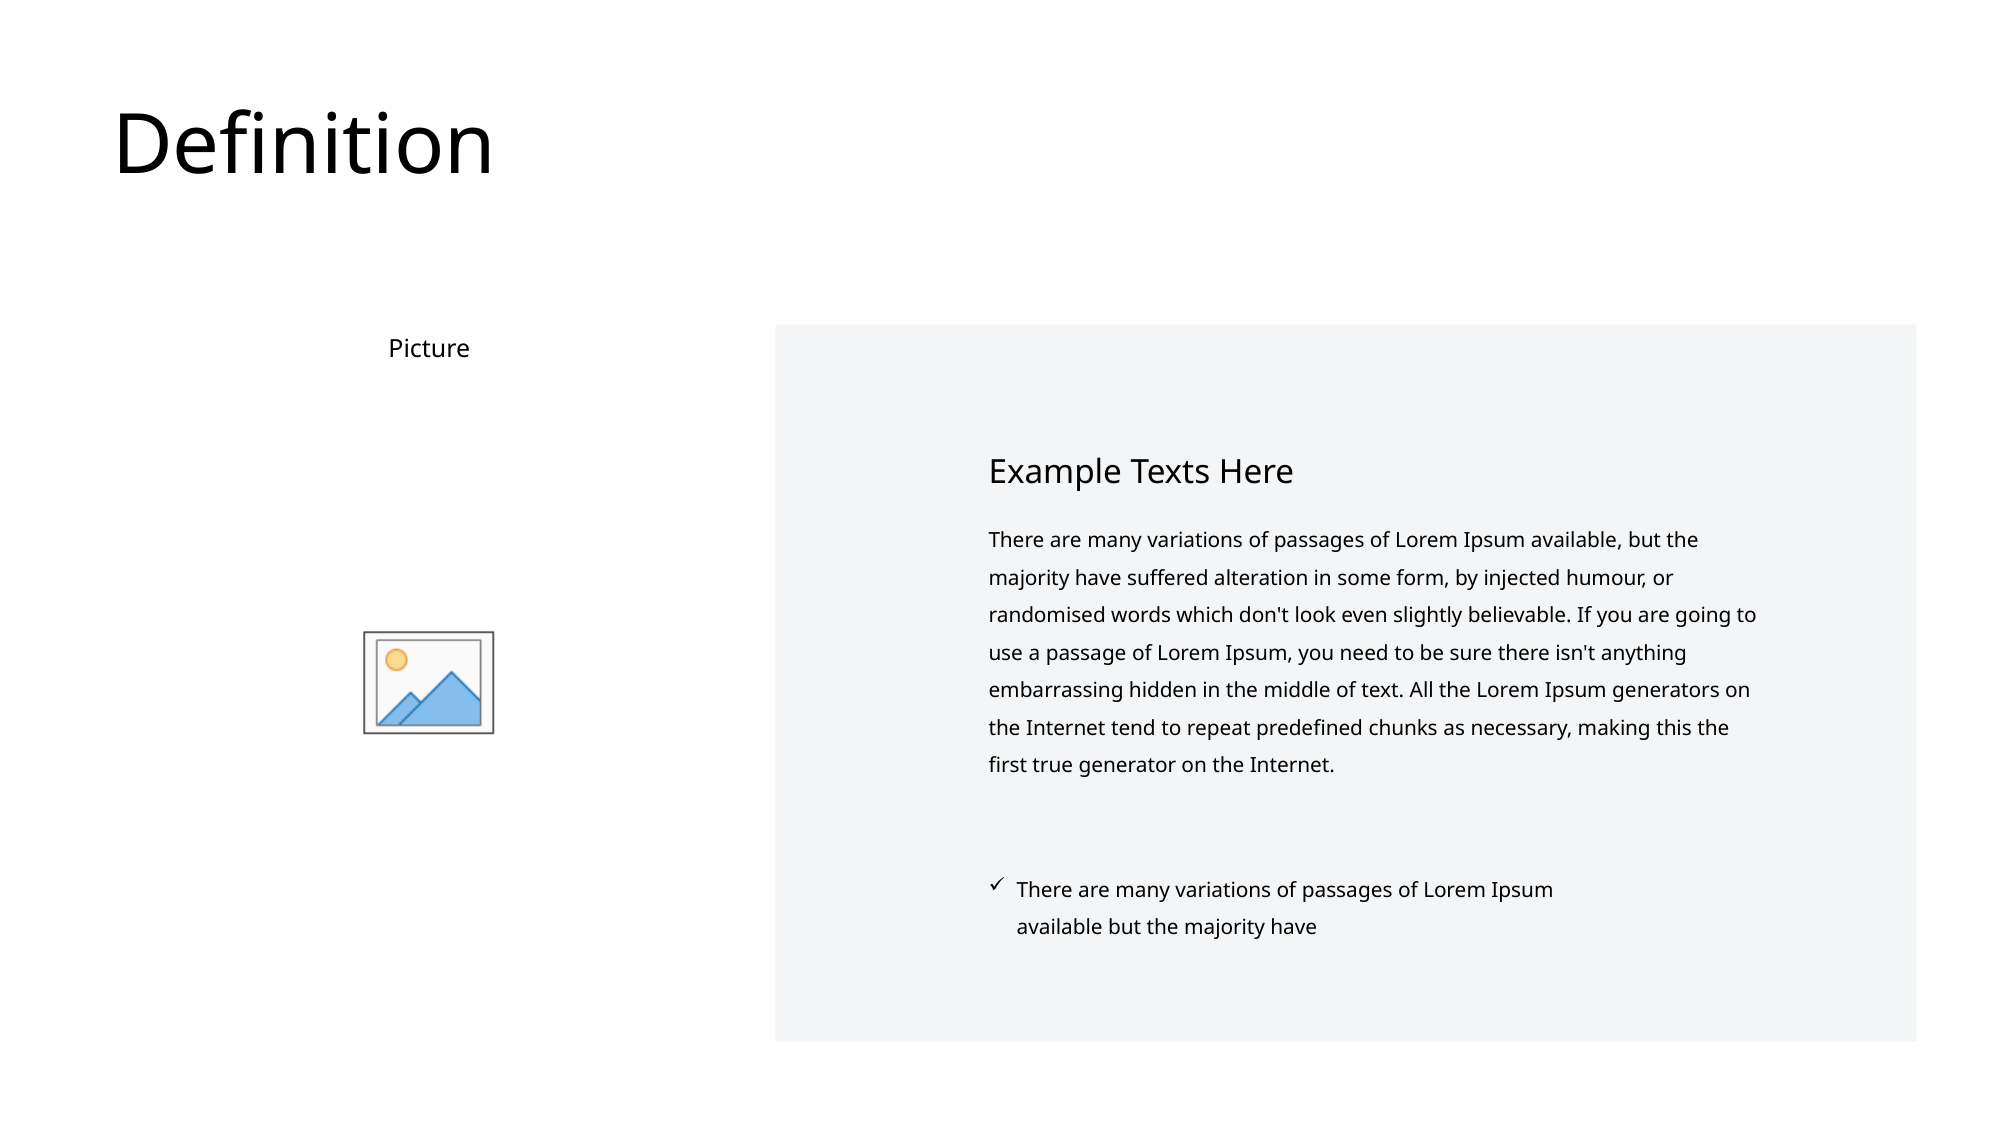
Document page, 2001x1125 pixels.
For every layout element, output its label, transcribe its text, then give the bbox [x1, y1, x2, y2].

text_box Example Texts Here [973, 442, 1438, 498]
text_box [774, 324, 1918, 1043]
text_box There are many variations of passages of Lorem Ipsum available, but the majority have suffered alteration in some form, by injected humour, or randomised words which don't look even slightly believable. If you are going to use a passage of Lorem Ipsum, you need to be sure there isn't anything embarrassing hidden in the middle of text. All the Lorem Ipsum generators on the Internet tend to repeat predefined chunks as necessary, making this the first true generator on the Internet. [973, 506, 1786, 784]
picture [83, 324, 776, 1042]
text_box There are many variations of passages of Lorem Ipsum available but the majority have [973, 856, 1646, 947]
text_box Definition [97, 83, 1268, 199]
